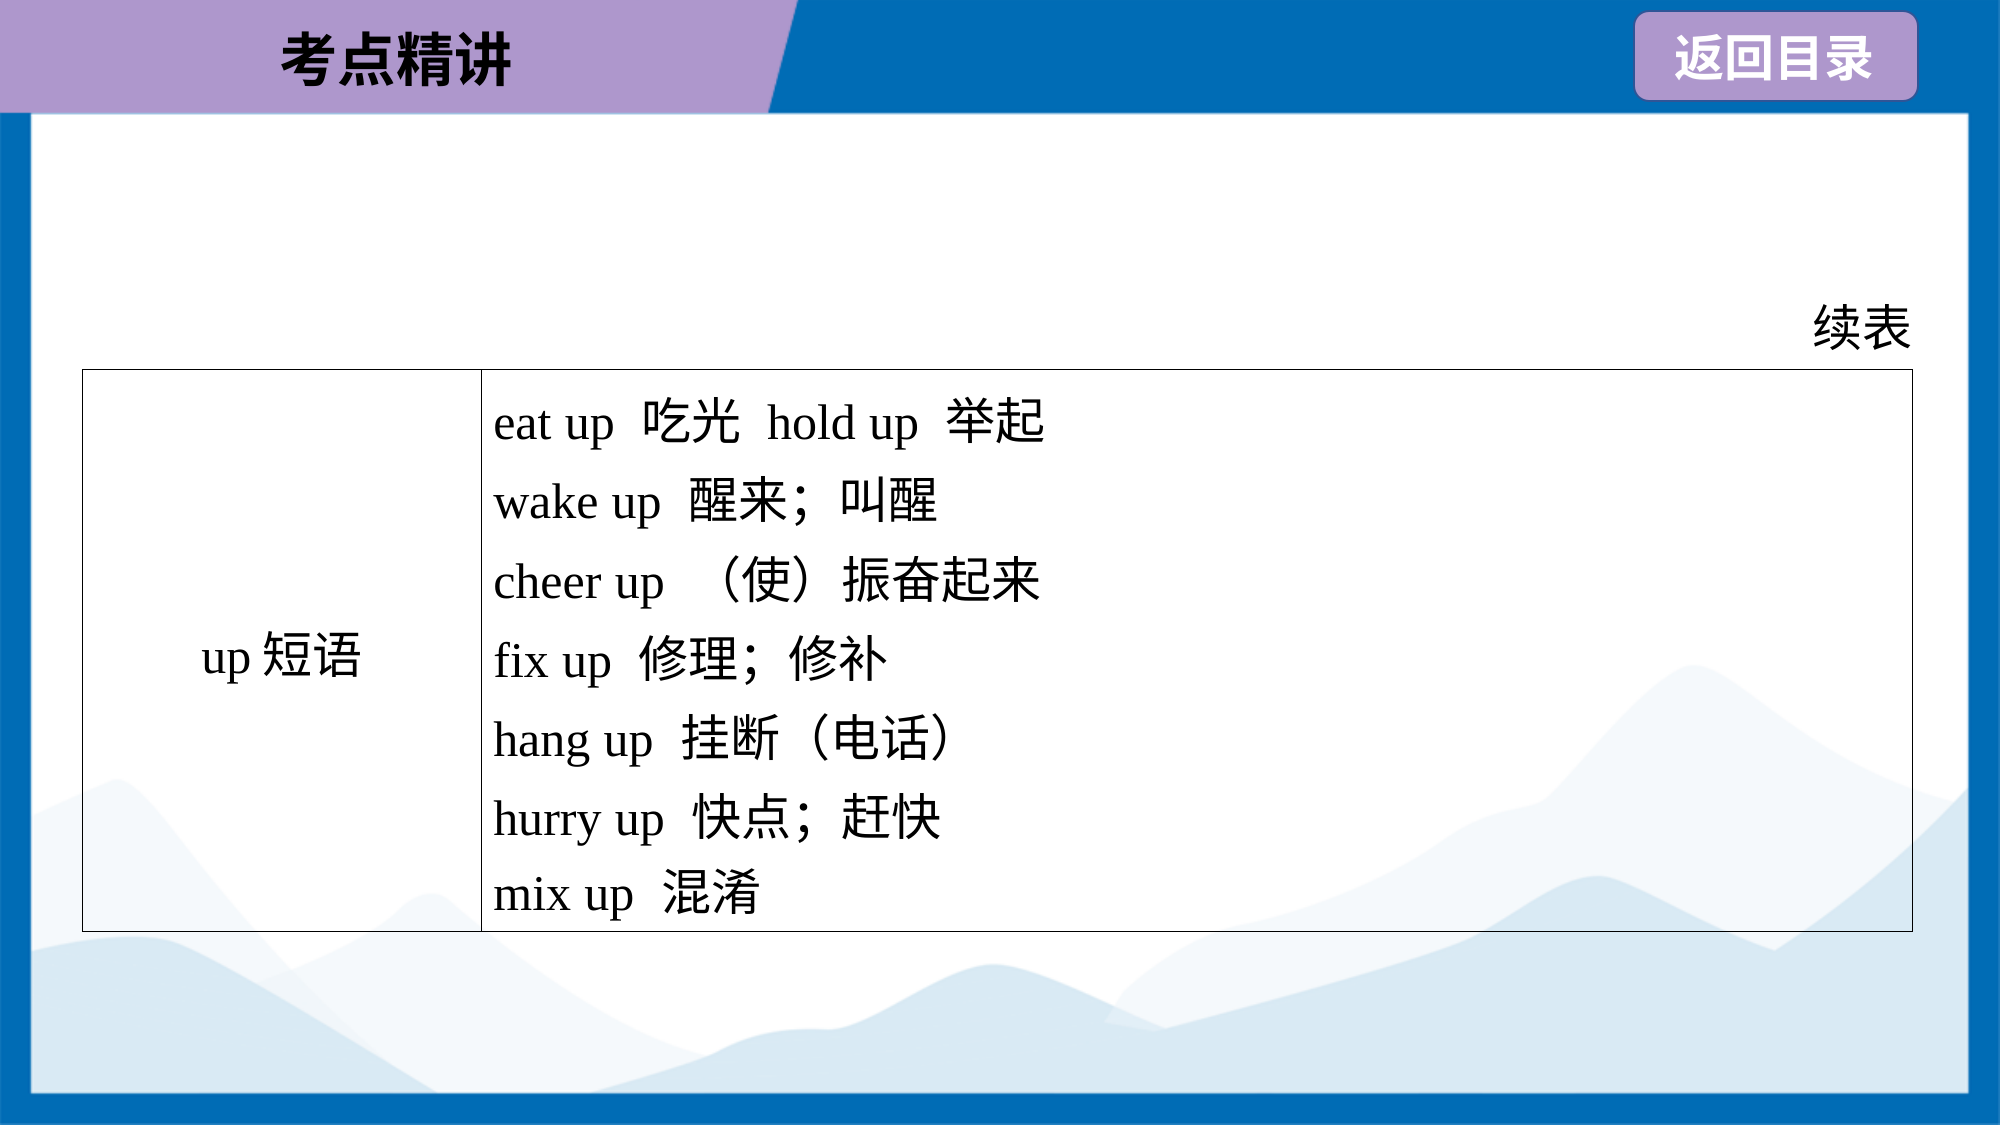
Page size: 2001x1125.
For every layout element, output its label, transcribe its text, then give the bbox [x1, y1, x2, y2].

text_box 续表 [1811, 268, 1913, 356]
table_header eat up 吃光 hold up 举起 wake up 醒来；叫醒 cheer up （使）振奋起来 fix up 修理；修补 hang up 挂断（电话） hurry up 快点；赶快 mix up 混淆 [482, 370, 1912, 931]
picture [0, 0, 2000, 1125]
table_header up短语 [83, 370, 481, 931]
